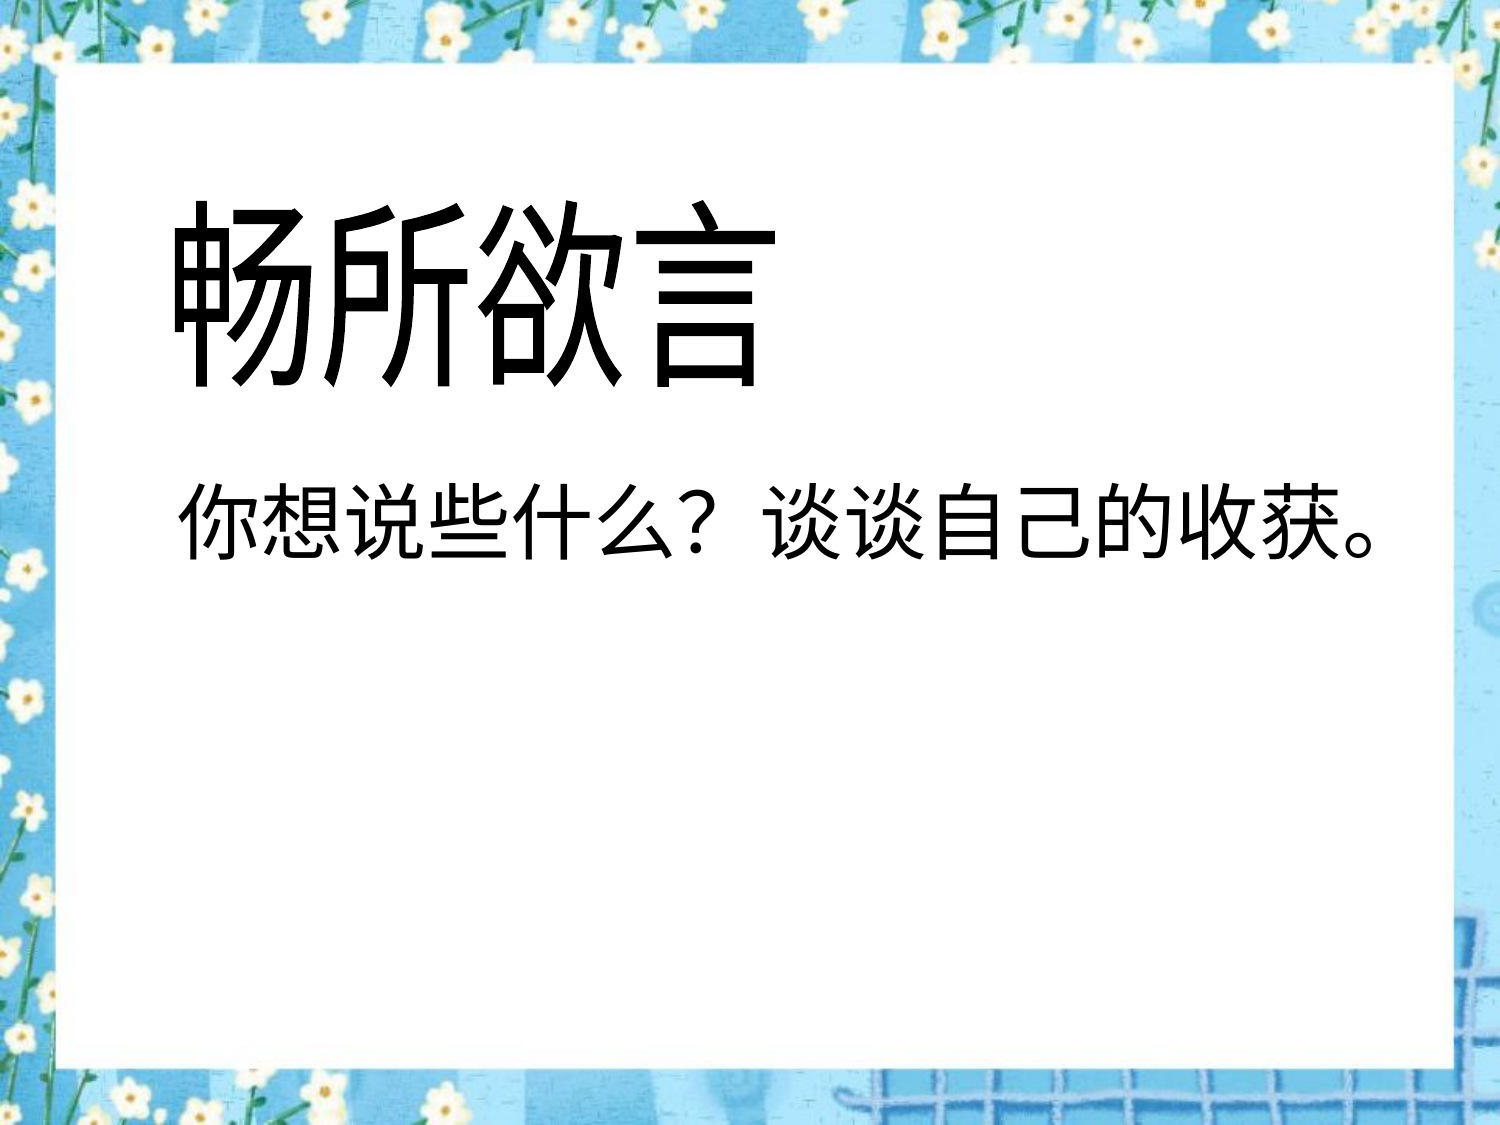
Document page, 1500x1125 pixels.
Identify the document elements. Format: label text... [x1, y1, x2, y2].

text_box 你想说些什么？谈谈自己的收获。 [162, 462, 1450, 578]
picture [0, 0, 1500, 1125]
